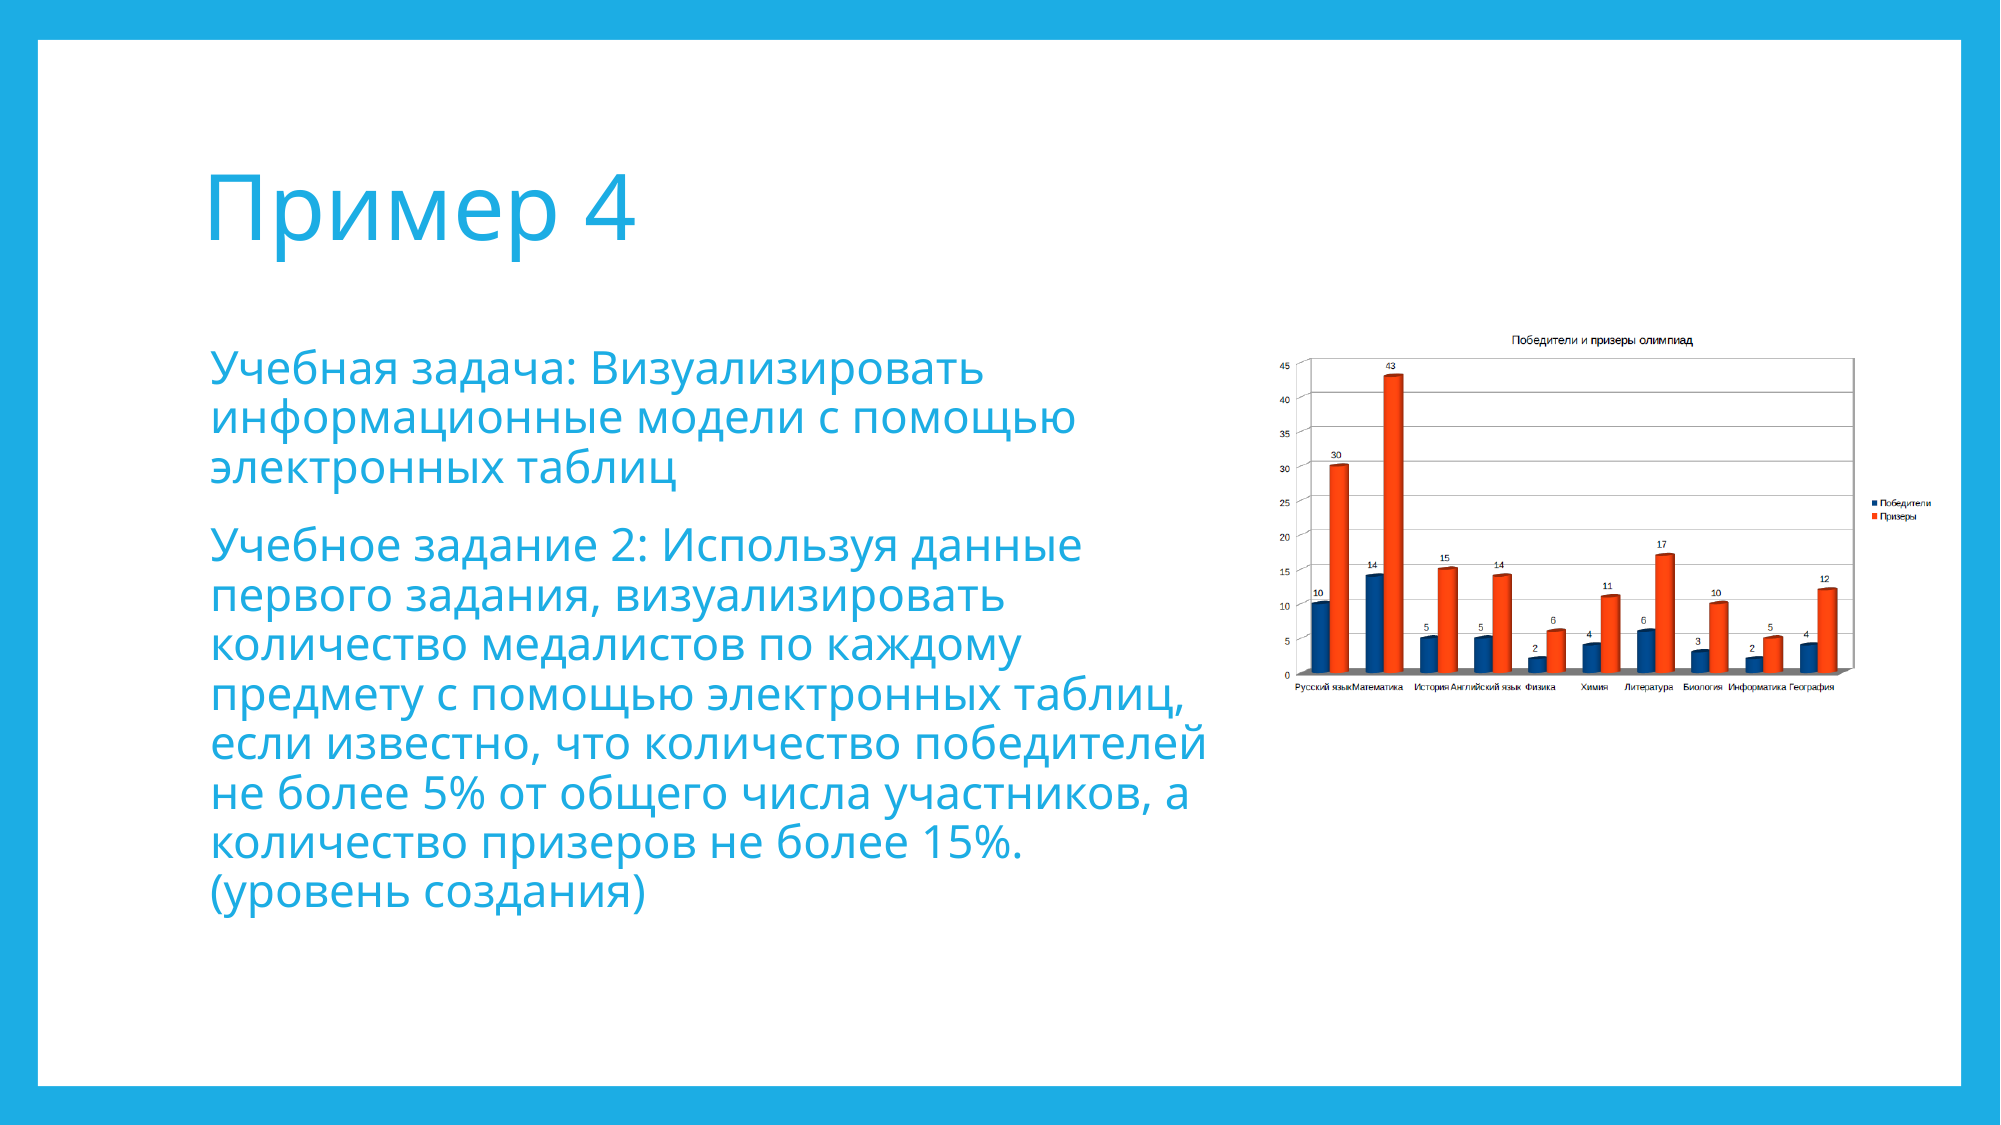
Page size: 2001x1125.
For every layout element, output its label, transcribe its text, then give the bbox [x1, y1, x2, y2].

list Учебная задача: Визуализировать информационные модели с помощью электронных таблиц Учебное задание 2: Используя данные первого задания, визуализировать количество медалистов по каждому предмету с помощью электронных таблиц, если известно, что количество победителей не более 5% от общего числа участников, а количество призеров не более 15%. (уровень создания) [187, 337, 1251, 1000]
picture [1255, 322, 1942, 703]
title Пример 4 [187, 99, 1808, 323]
